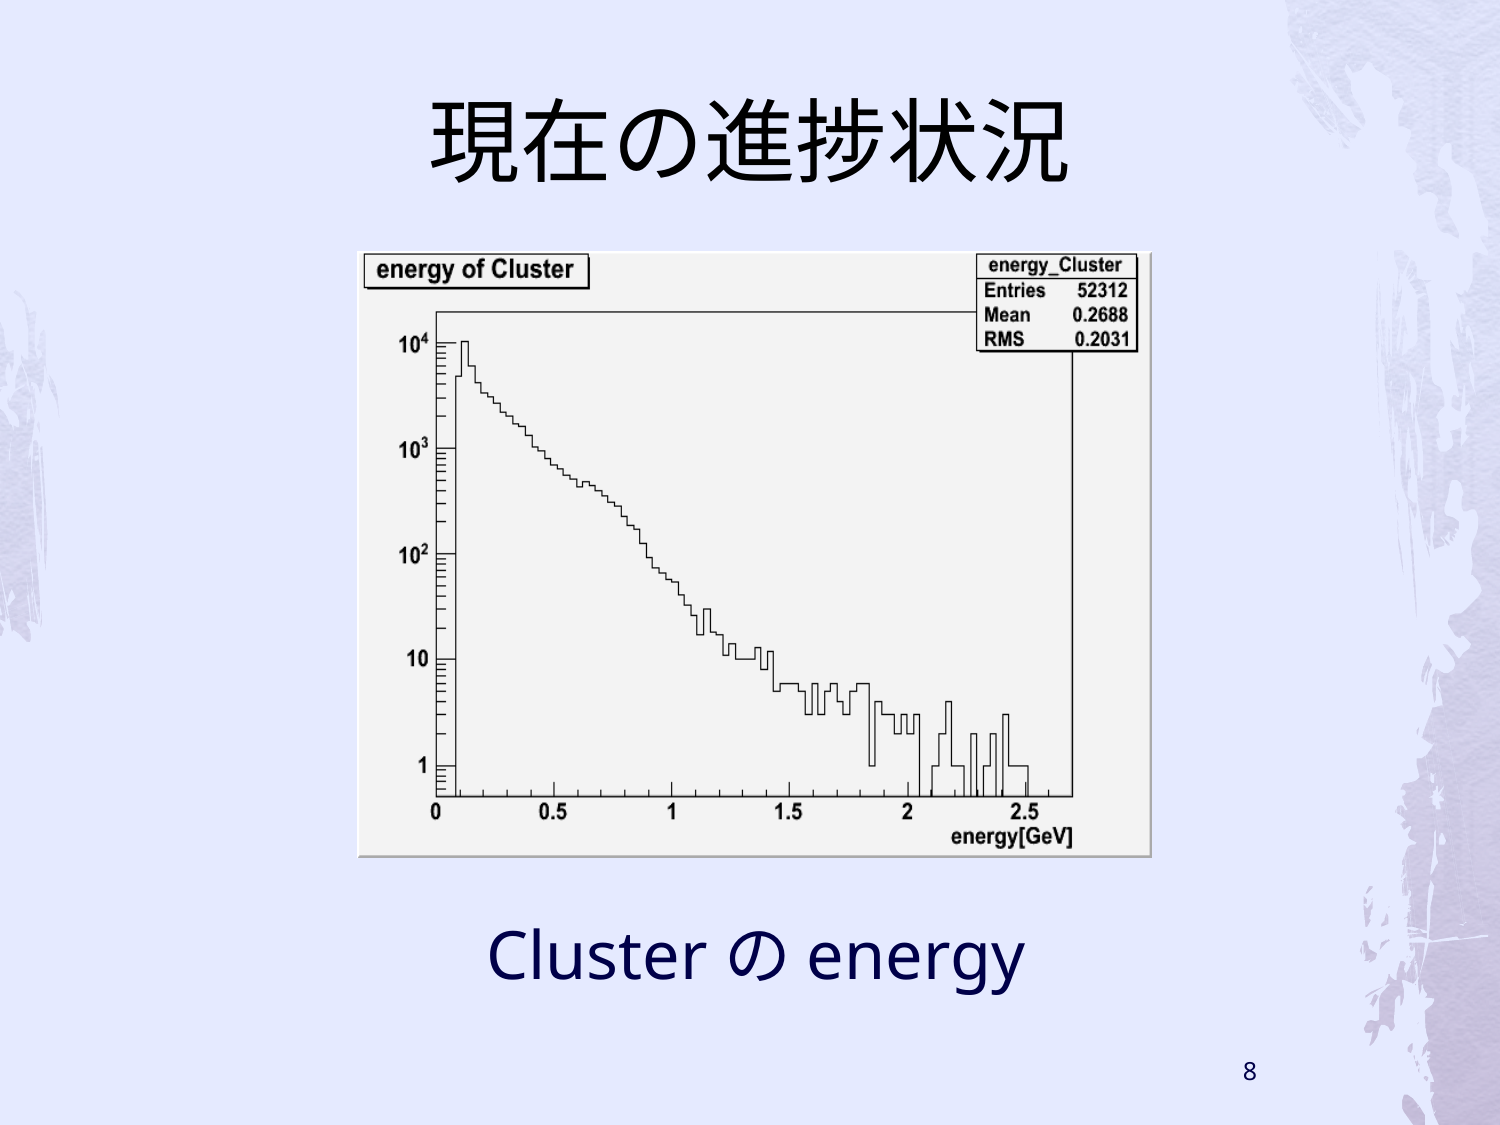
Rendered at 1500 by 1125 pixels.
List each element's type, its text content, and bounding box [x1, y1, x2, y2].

picture [357, 250, 1152, 858]
title 現在の進捗状況 [75, 45, 1425, 233]
list Clusterのenergy [360, 905, 1152, 1066]
slide_number 8 [1074, 1042, 1425, 1103]
